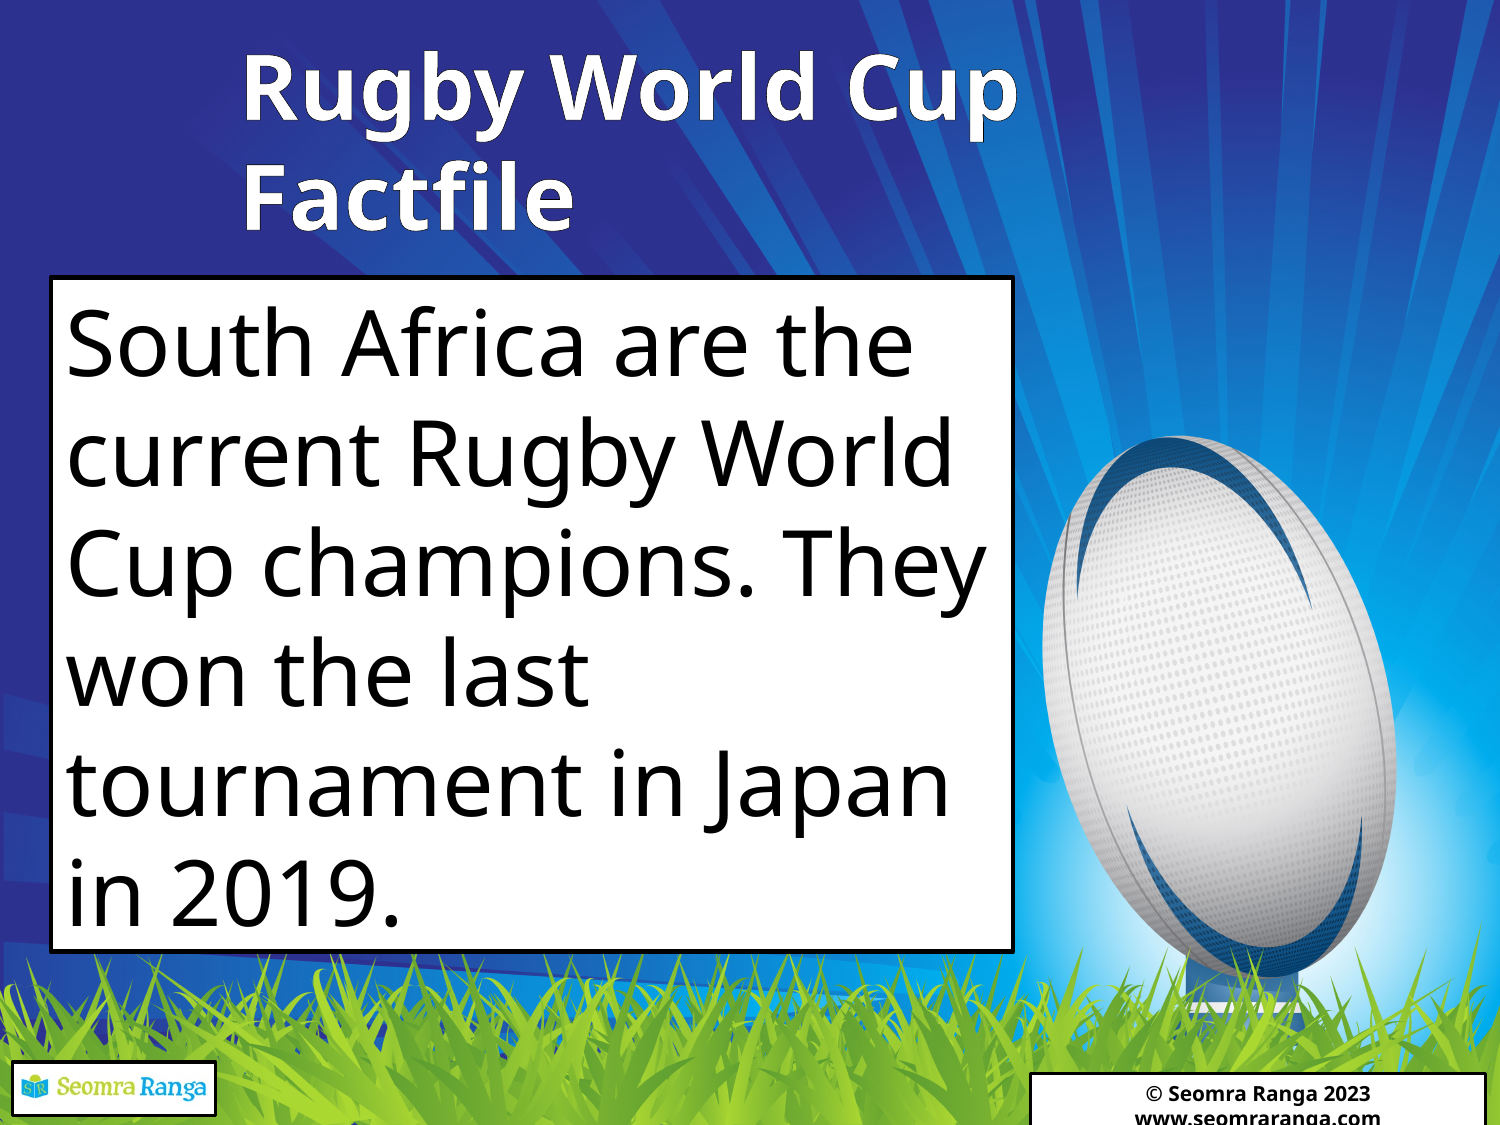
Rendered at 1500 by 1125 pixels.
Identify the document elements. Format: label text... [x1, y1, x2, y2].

text_box South Africa are the current Rugby World Cup champions. They won the last tournament in Japan in 2019. [50, 277, 1014, 952]
text_box © Seomra Ranga 2023 www.seomraranga.com [1030, 1073, 1486, 1125]
text_box Rugby World Cup Factfile [223, 21, 1277, 256]
picture [0, 0, 1500, 1125]
